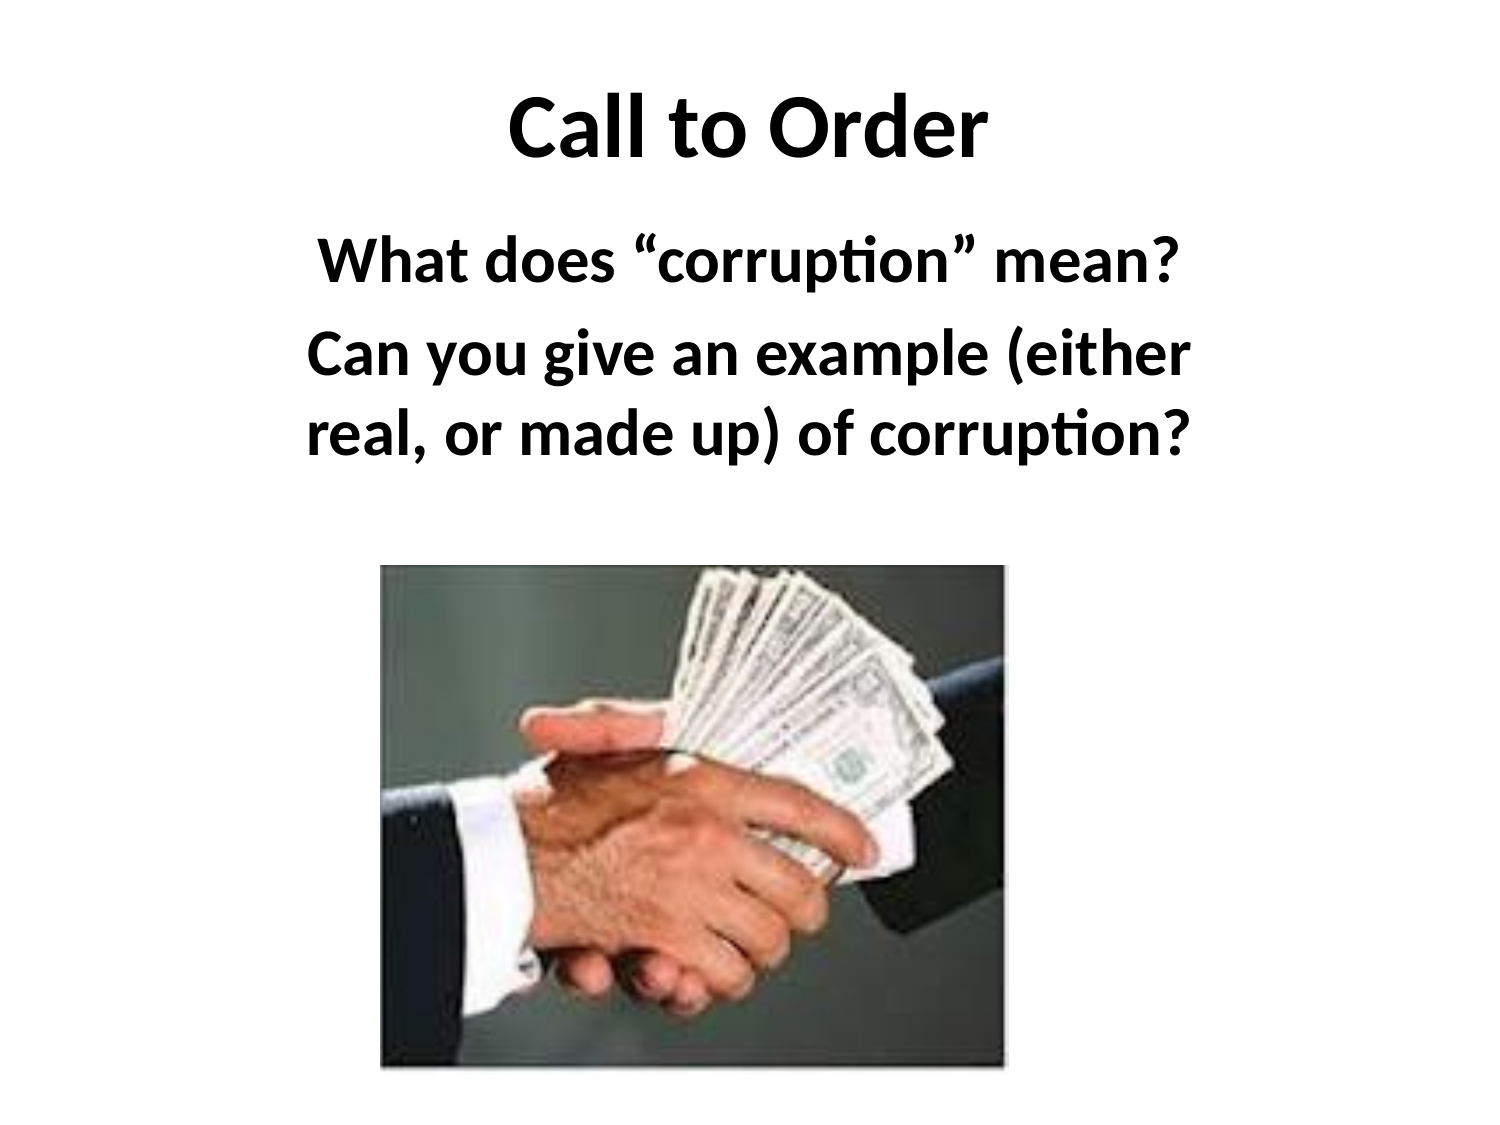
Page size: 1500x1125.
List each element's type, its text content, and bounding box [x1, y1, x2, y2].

title Call to Order [112, 0, 1388, 242]
subtitle What does “corruption” mean? Can you give an example (either real, or made up) of corruption? [225, 208, 1275, 496]
picture [379, 565, 1009, 1075]
